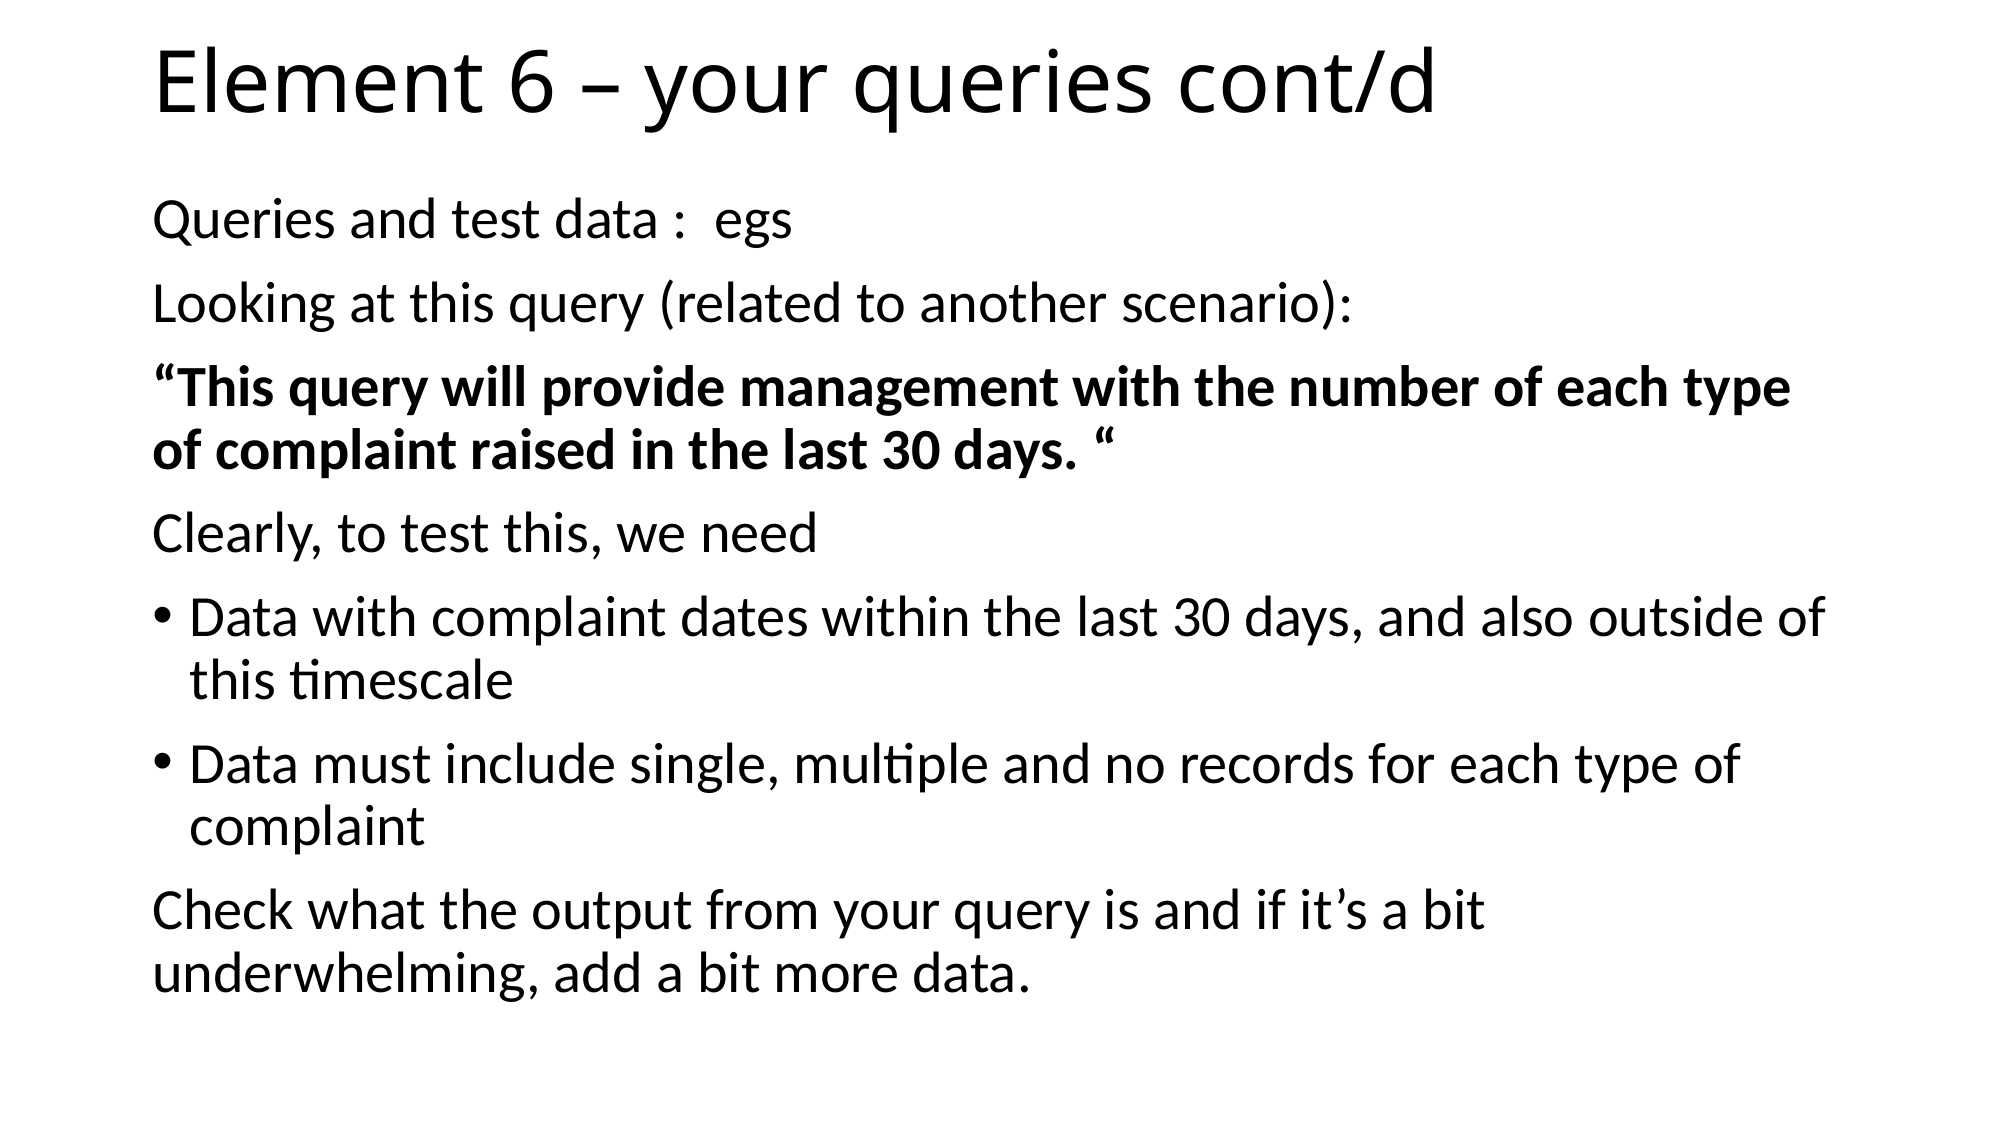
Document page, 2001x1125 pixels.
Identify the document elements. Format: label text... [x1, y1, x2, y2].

title Element 6 – your queries cont/d [137, 30, 1863, 140]
list Queries and test data : egs Looking at this query (related to another scenario): “This query will provide management with the number of each type of complaint raised in the last 30 days. “ Clearly, to test this, we need Data with complaint dates within the last 30 days, and also outside of this timescale Data must include single, multiple and no records for each type of complaint Check what the output from your query is and if it’s a bit underwhelming, add a bit more data. [137, 181, 1863, 1014]
